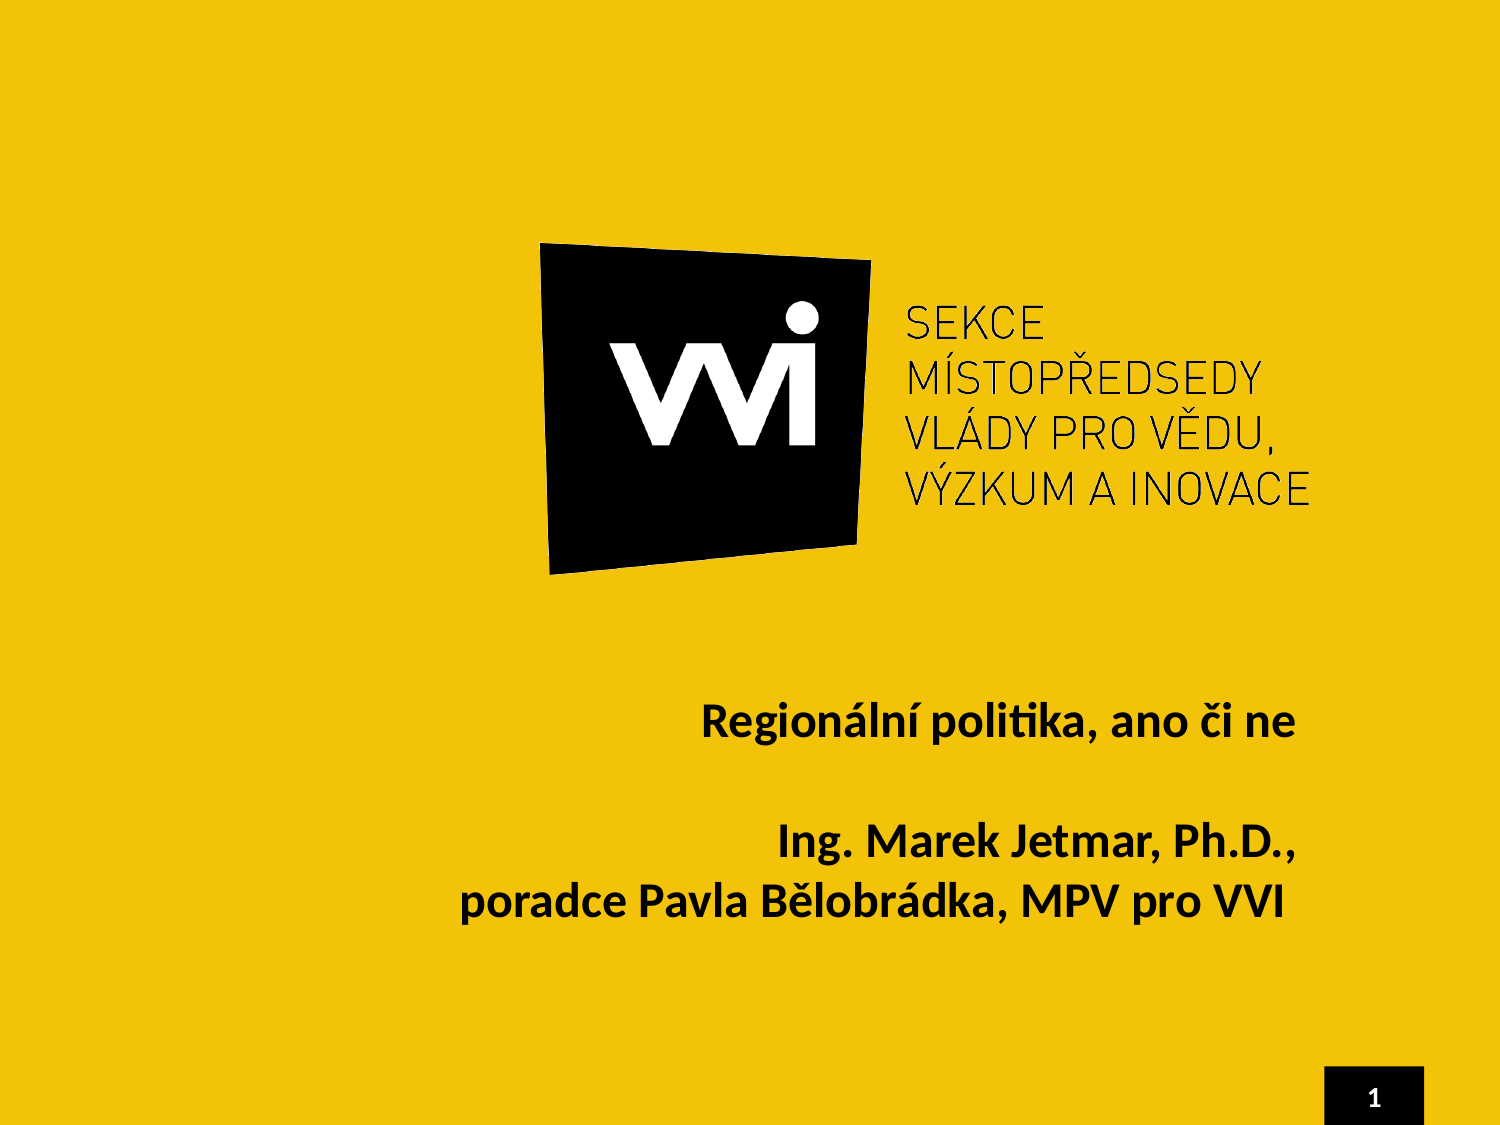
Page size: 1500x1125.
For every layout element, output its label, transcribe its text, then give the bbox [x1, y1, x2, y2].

title Regionální politika, ano či ne Ing. Marek Jetmar, Ph.D., poradce Pavla Bělobrádka, MPV pro VVI [253, 738, 1313, 938]
picture [539, 242, 1309, 575]
